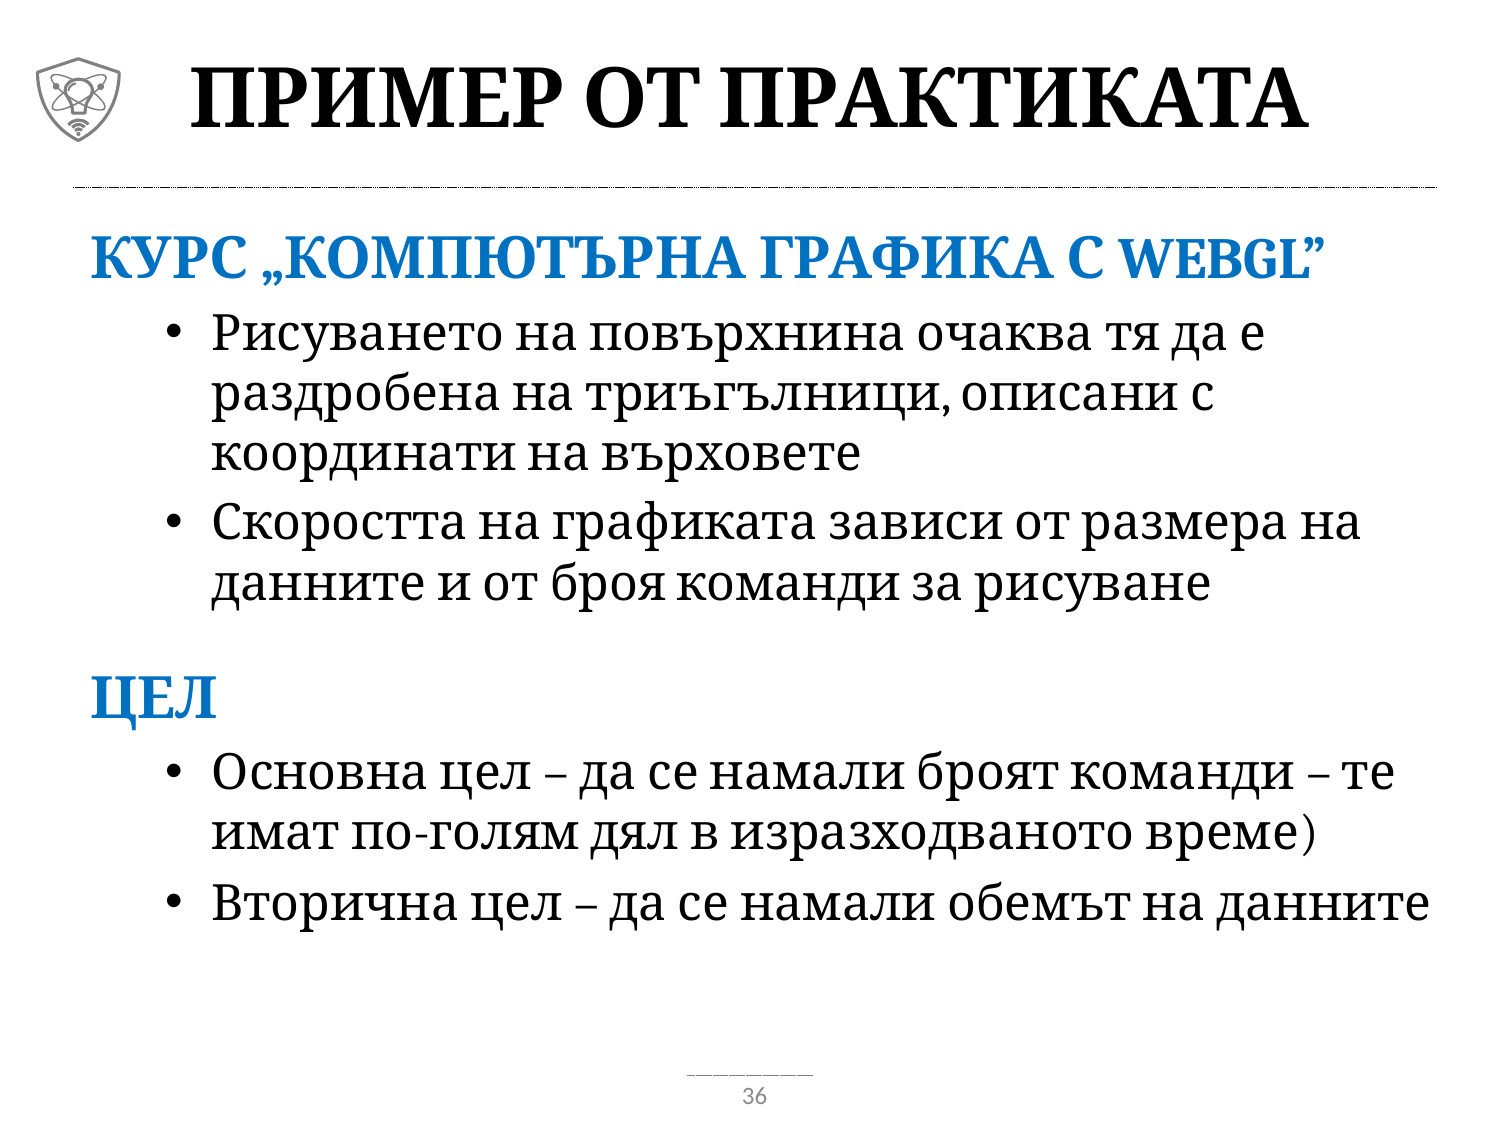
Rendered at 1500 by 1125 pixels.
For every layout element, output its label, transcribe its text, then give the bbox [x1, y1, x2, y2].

slide_number 36 [579, 1065, 930, 1125]
list Курс „Компютърна графика с WebGL” Рисуването на повърхнина очаква тя да е раздробена на триъгълници, описани с координати на върховете Скоростта на графиката зависи от размера на данните и от броя команди за рисуване Цел Основна цел – да се намали броят команди – те имат по-голям дял в изразходваното време) Вторична цел – да се намали обемът на данните [75, 212, 1450, 1063]
title Пример от практиката [0, 0, 1500, 188]
